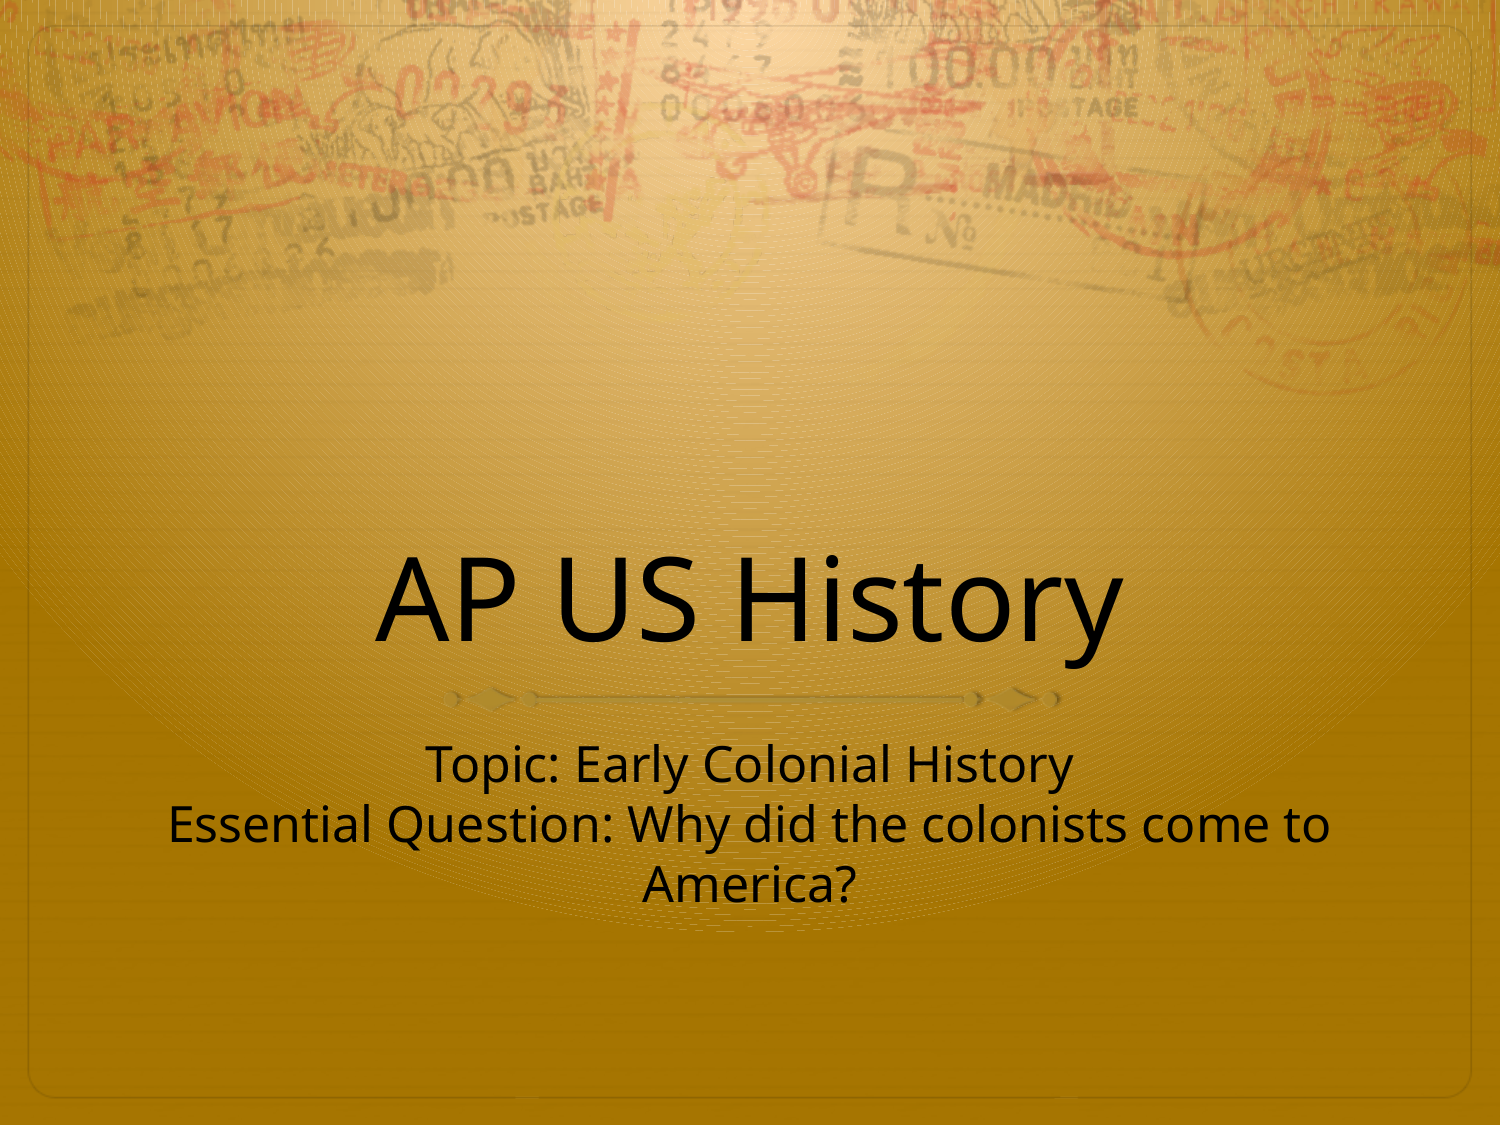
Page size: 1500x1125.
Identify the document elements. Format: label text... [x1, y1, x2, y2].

picture [0, 0, 1500, 1125]
title AP US History [93, 275, 1407, 673]
subtitle Topic: Early Colonial History Essential Question: Why did the colonists come to America? [93, 725, 1407, 925]
